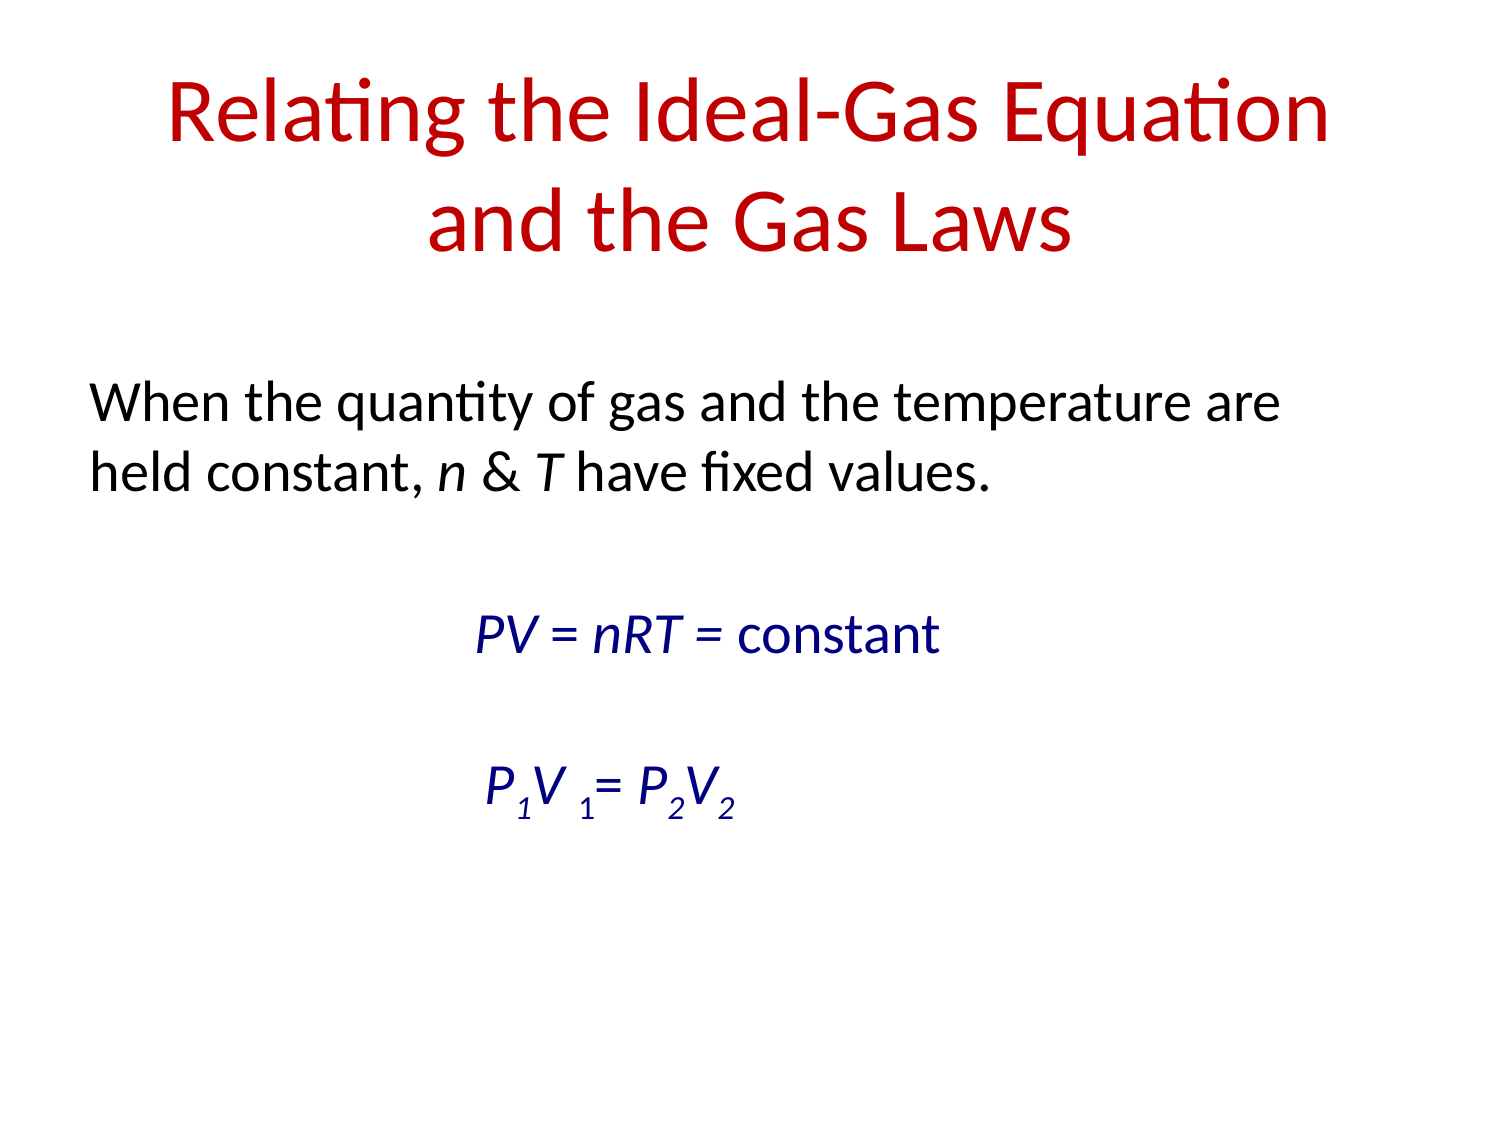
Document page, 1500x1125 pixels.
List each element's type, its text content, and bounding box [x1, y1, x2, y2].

text_box P1V 1= P2V2 [470, 739, 750, 834]
text_box When the quantity of gas and the temperature are held constant, n & T have fixed values. [75, 355, 1388, 511]
title Relating the Ideal-Gas Equation and the Gas Laws [75, 66, 1425, 254]
text_box PV = nRT = constant [459, 587, 957, 673]
